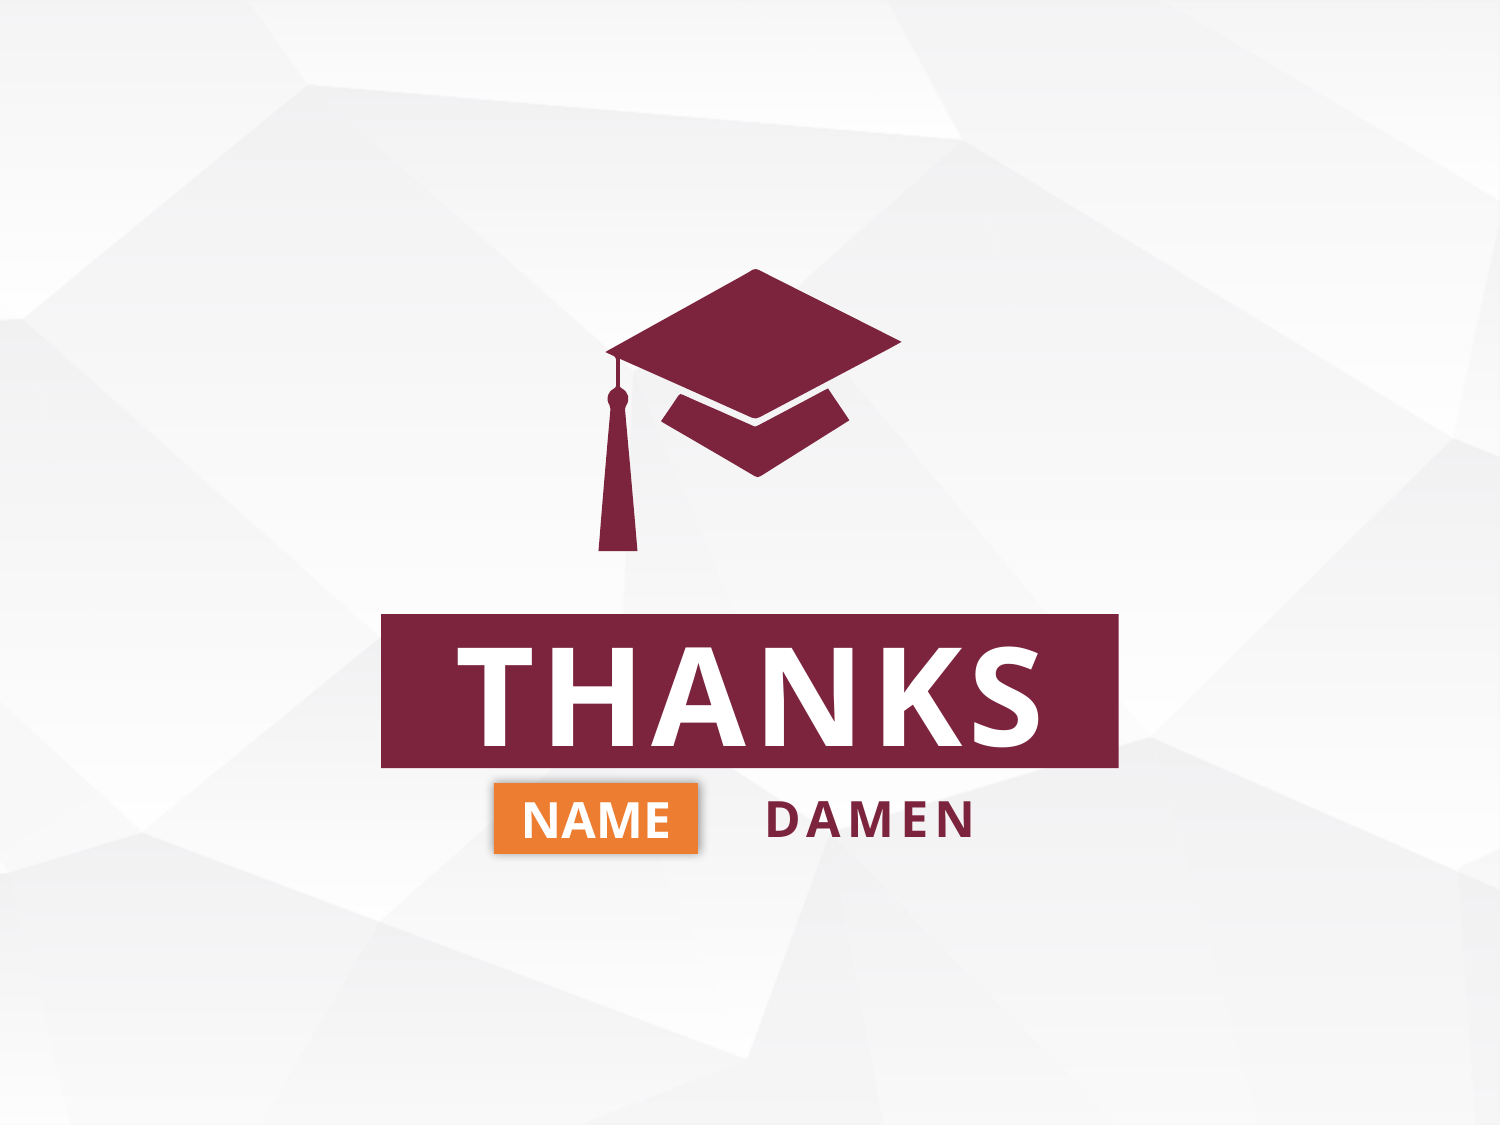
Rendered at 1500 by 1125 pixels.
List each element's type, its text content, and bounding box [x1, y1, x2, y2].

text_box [598, 268, 902, 552]
text_box THANKS [380, 613, 1120, 769]
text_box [493, 780, 1007, 857]
picture [0, 0, 1500, 1125]
